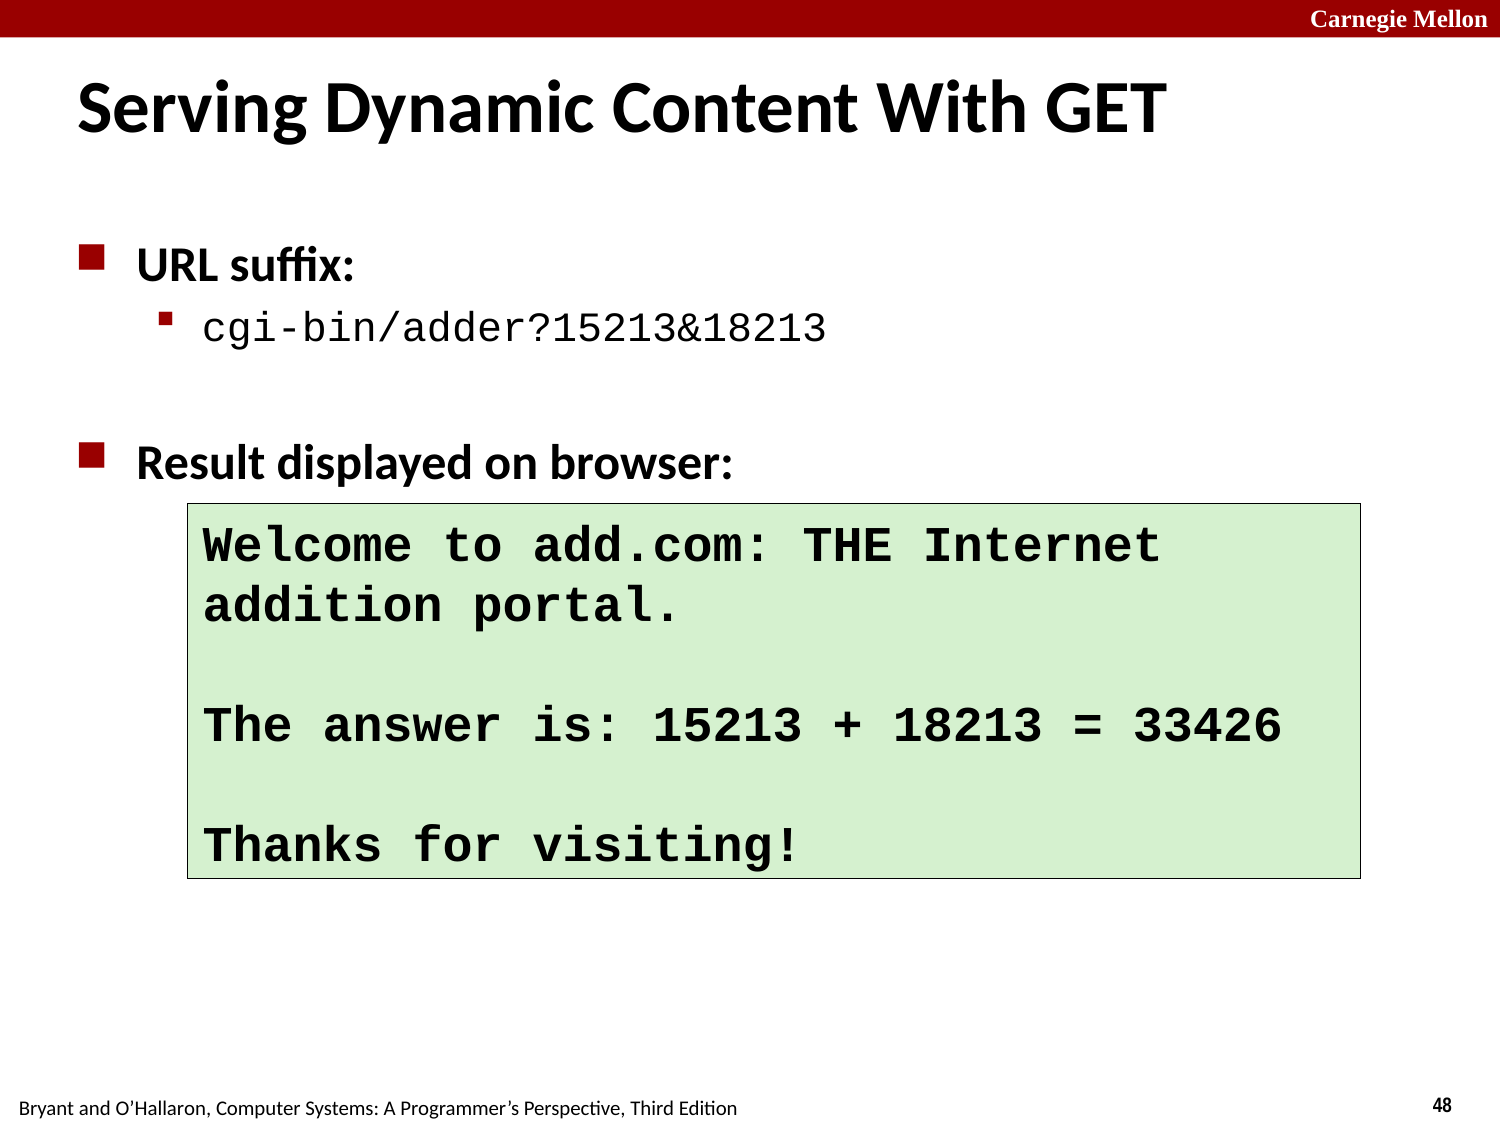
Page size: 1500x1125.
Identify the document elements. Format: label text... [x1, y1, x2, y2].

title Serving Dynamic Content With GET [62, 49, 1463, 163]
list URL suffix: cgi-bin/adder?15213&18213 Result displayed on browser: [64, 223, 1361, 1040]
text_box Welcome to add.com: THE Internet addition portal. The answer is: 15213 + 18213 = 33426 Thanks for visiting! [187, 503, 1361, 879]
